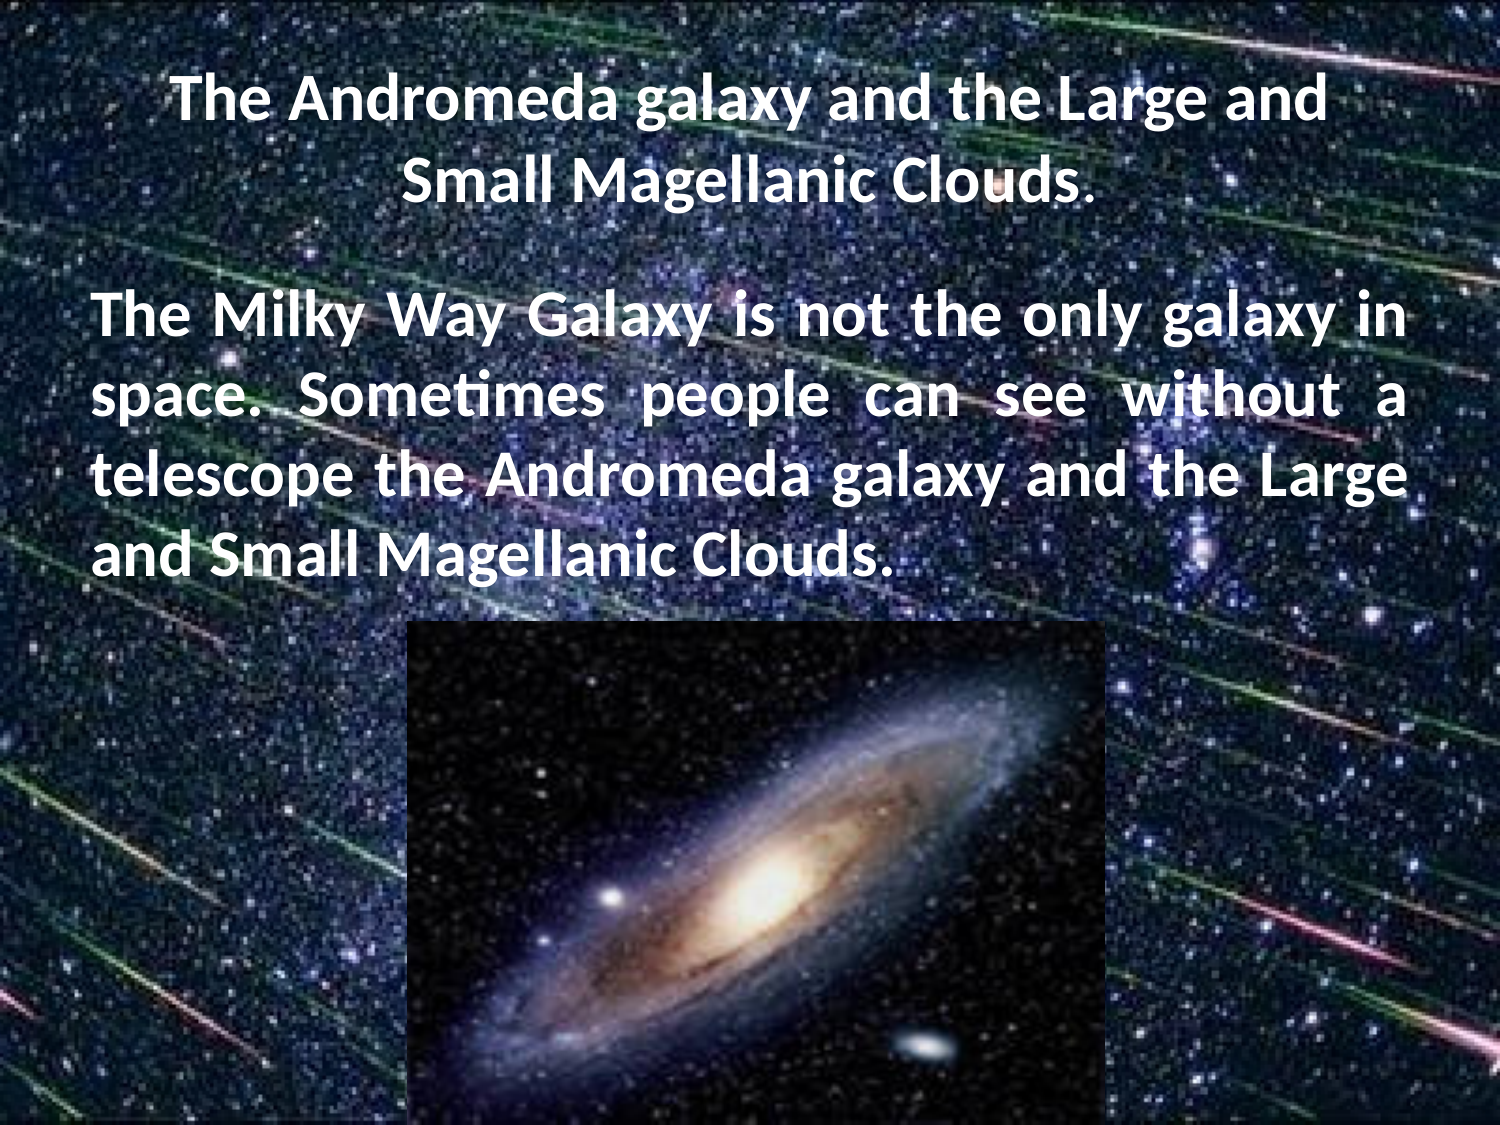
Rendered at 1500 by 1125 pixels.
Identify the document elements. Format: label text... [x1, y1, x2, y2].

list The Milky Way Galaxy is not the only galaxy in space. Sometimes people can see without a telescope the Andromeda galaxy and the Large and Small Magellanic Clouds. [75, 262, 1425, 1005]
title The Andromeda galaxy and the Large and Small Magellanic Clouds. [75, 45, 1425, 262]
picture [0, 0, 1500, 1125]
